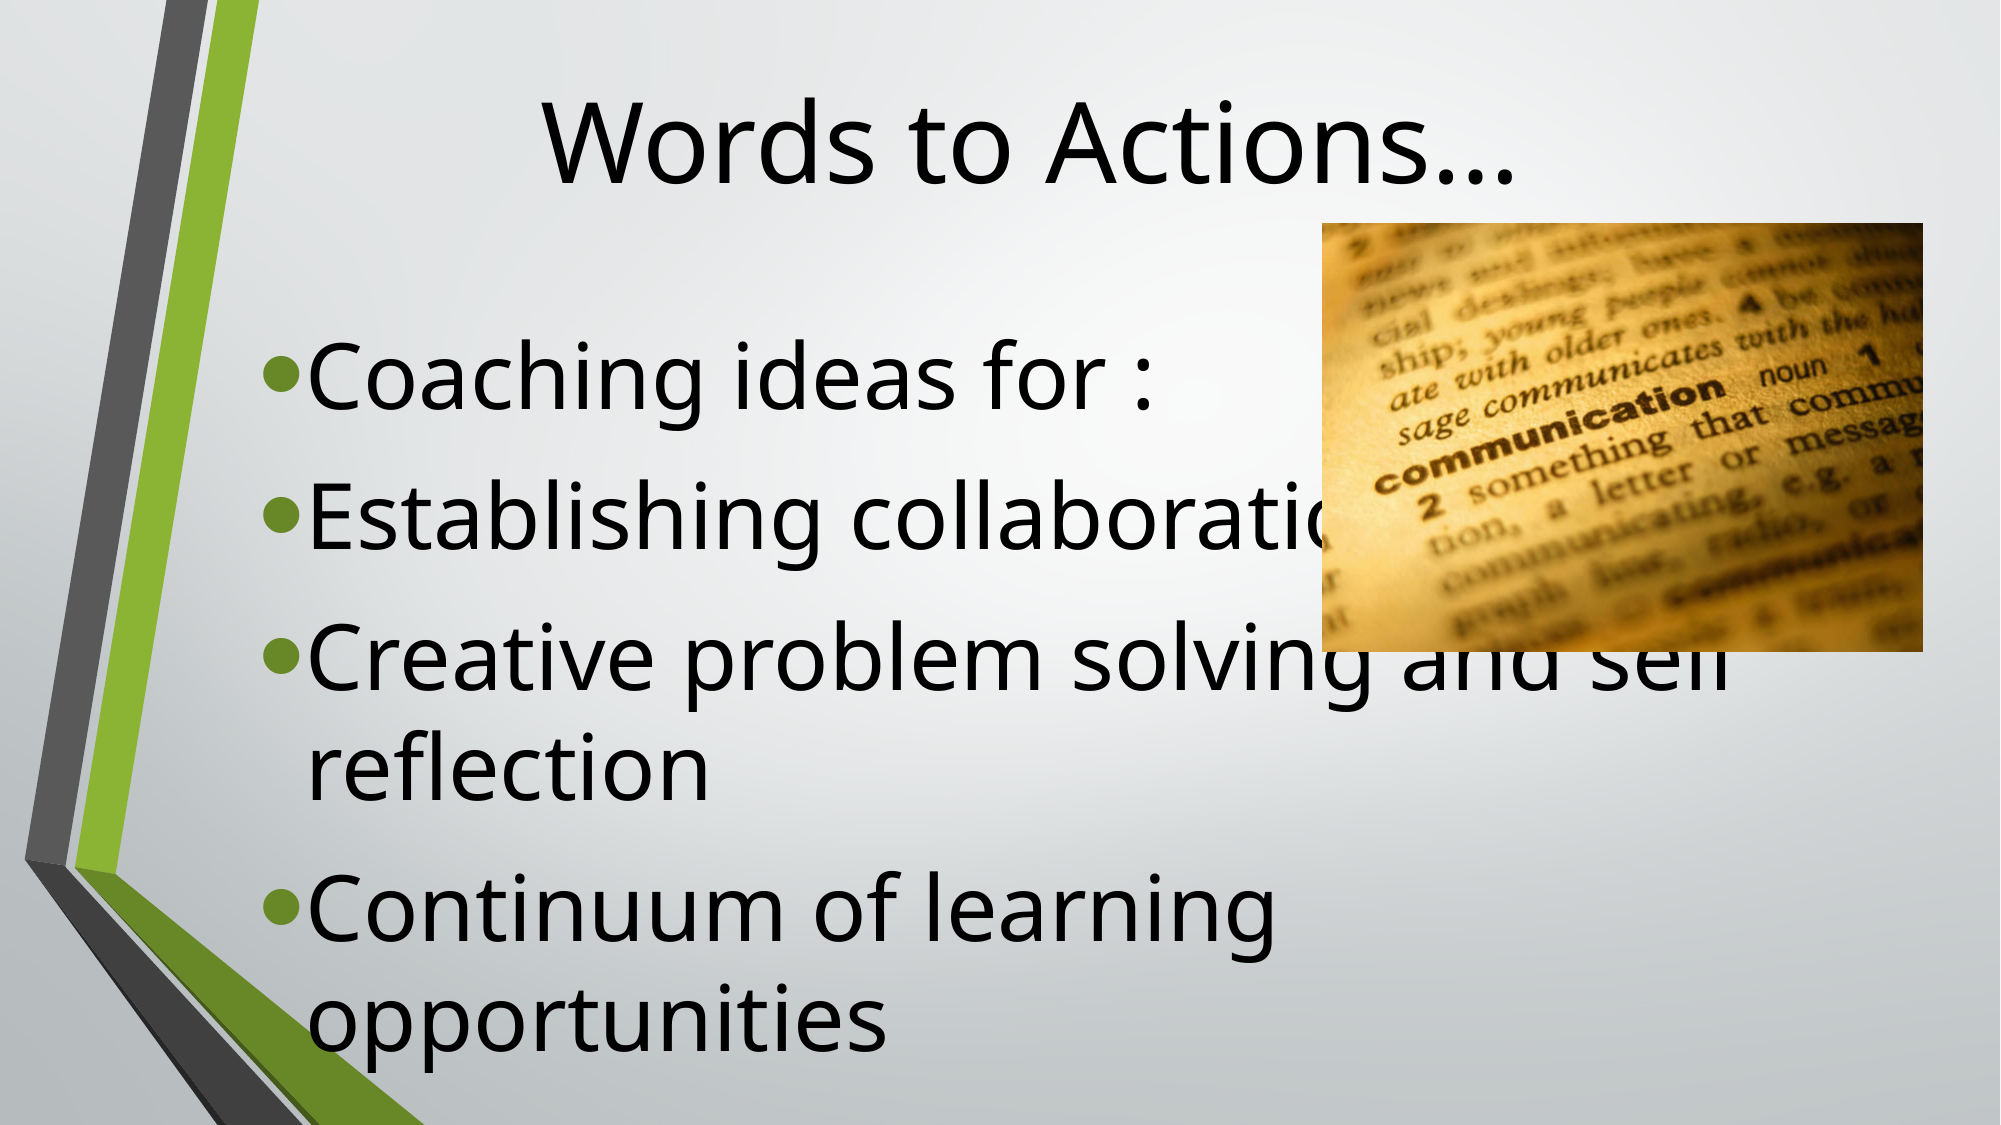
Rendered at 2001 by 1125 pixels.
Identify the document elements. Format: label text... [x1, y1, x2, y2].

title Words to Actions… [221, 0, 1841, 348]
list Coaching ideas for : Establishing collaboration Creative problem solving and self reflection Continuum of learning opportunities [243, 437, 1887, 950]
picture [1321, 223, 1923, 652]
